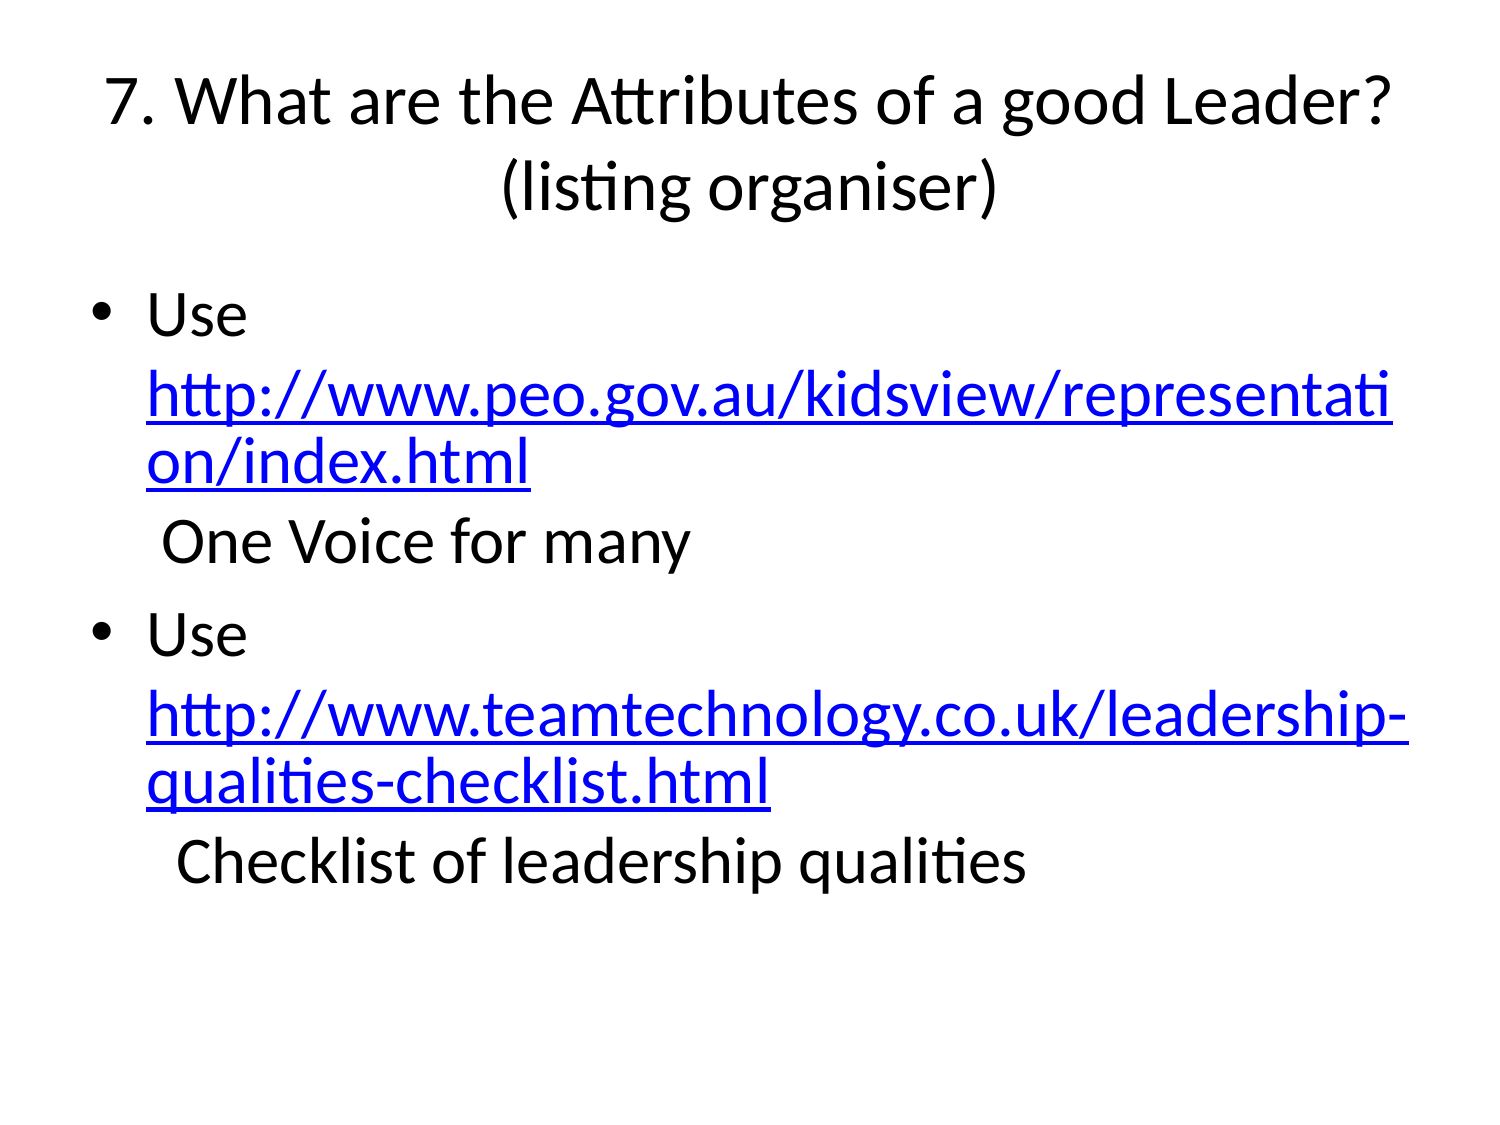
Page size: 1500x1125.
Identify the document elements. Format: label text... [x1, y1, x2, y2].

title 7. What are the Attributes of a good Leader? (listing organiser) [75, 45, 1425, 233]
list Use http://www.peo.gov.au/kidsview/representation/index.html One Voice for many Use http://www.teamtechnology.co.uk/leadership-qualities-checklist.html Checklist of leadership qualities [75, 262, 1425, 1005]
